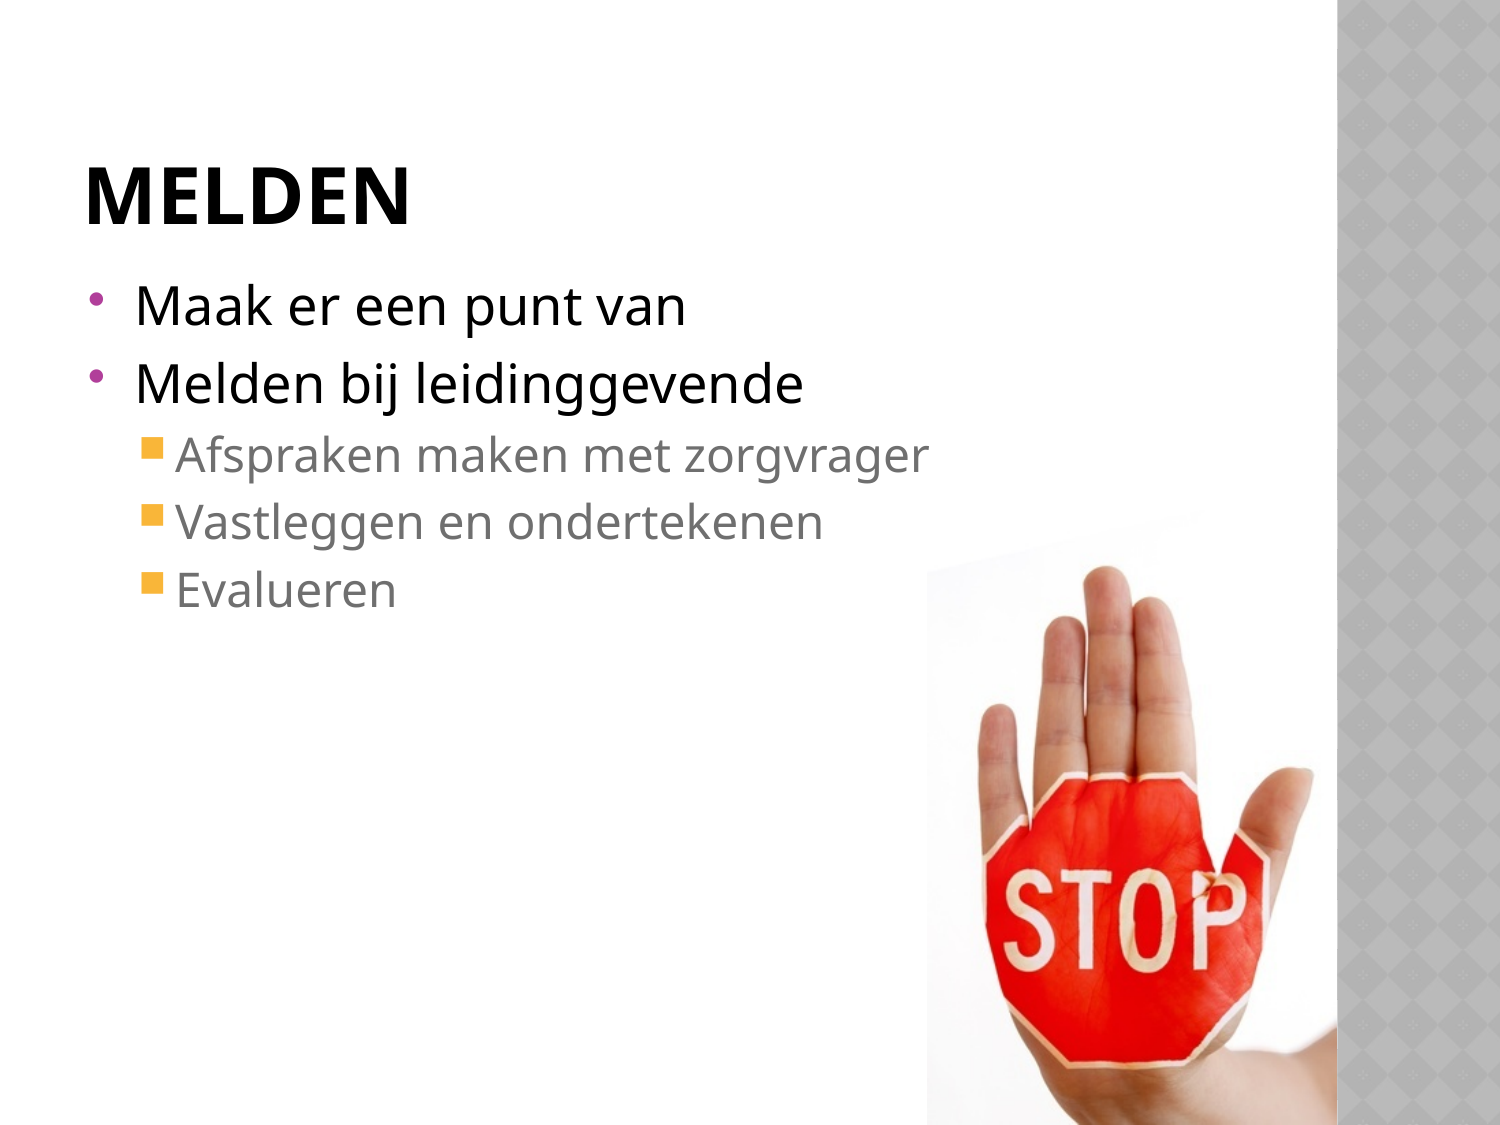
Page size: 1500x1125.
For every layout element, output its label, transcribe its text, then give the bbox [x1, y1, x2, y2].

list Maak er een punt van Melden bij leidinggevende Afspraken maken met zorgvrager Vastleggen en ondertekenen Evalueren [75, 264, 1263, 1059]
title melden [75, 52, 1263, 240]
picture [926, 510, 1337, 1125]
